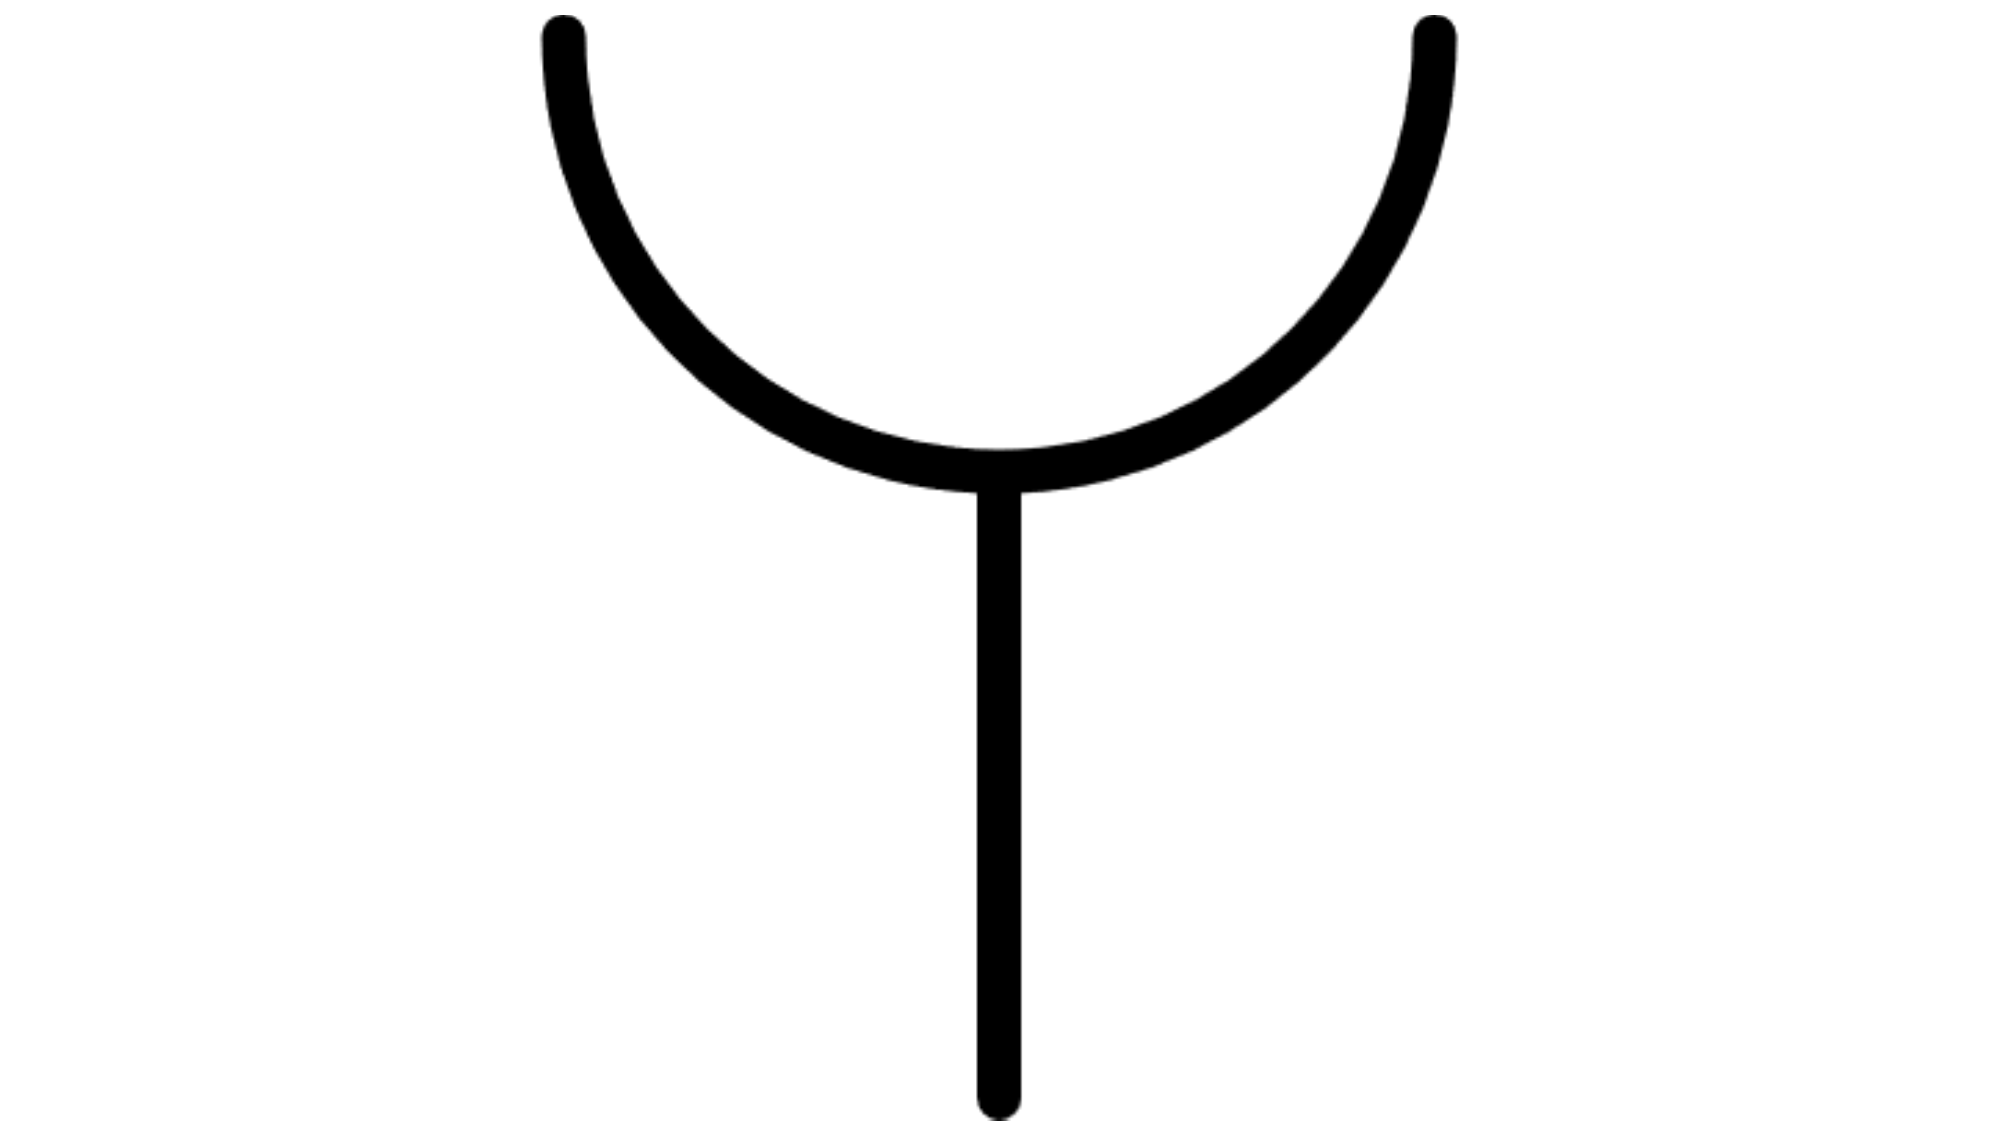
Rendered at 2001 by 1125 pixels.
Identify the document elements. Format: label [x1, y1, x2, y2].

picture [447, 15, 1553, 1121]
